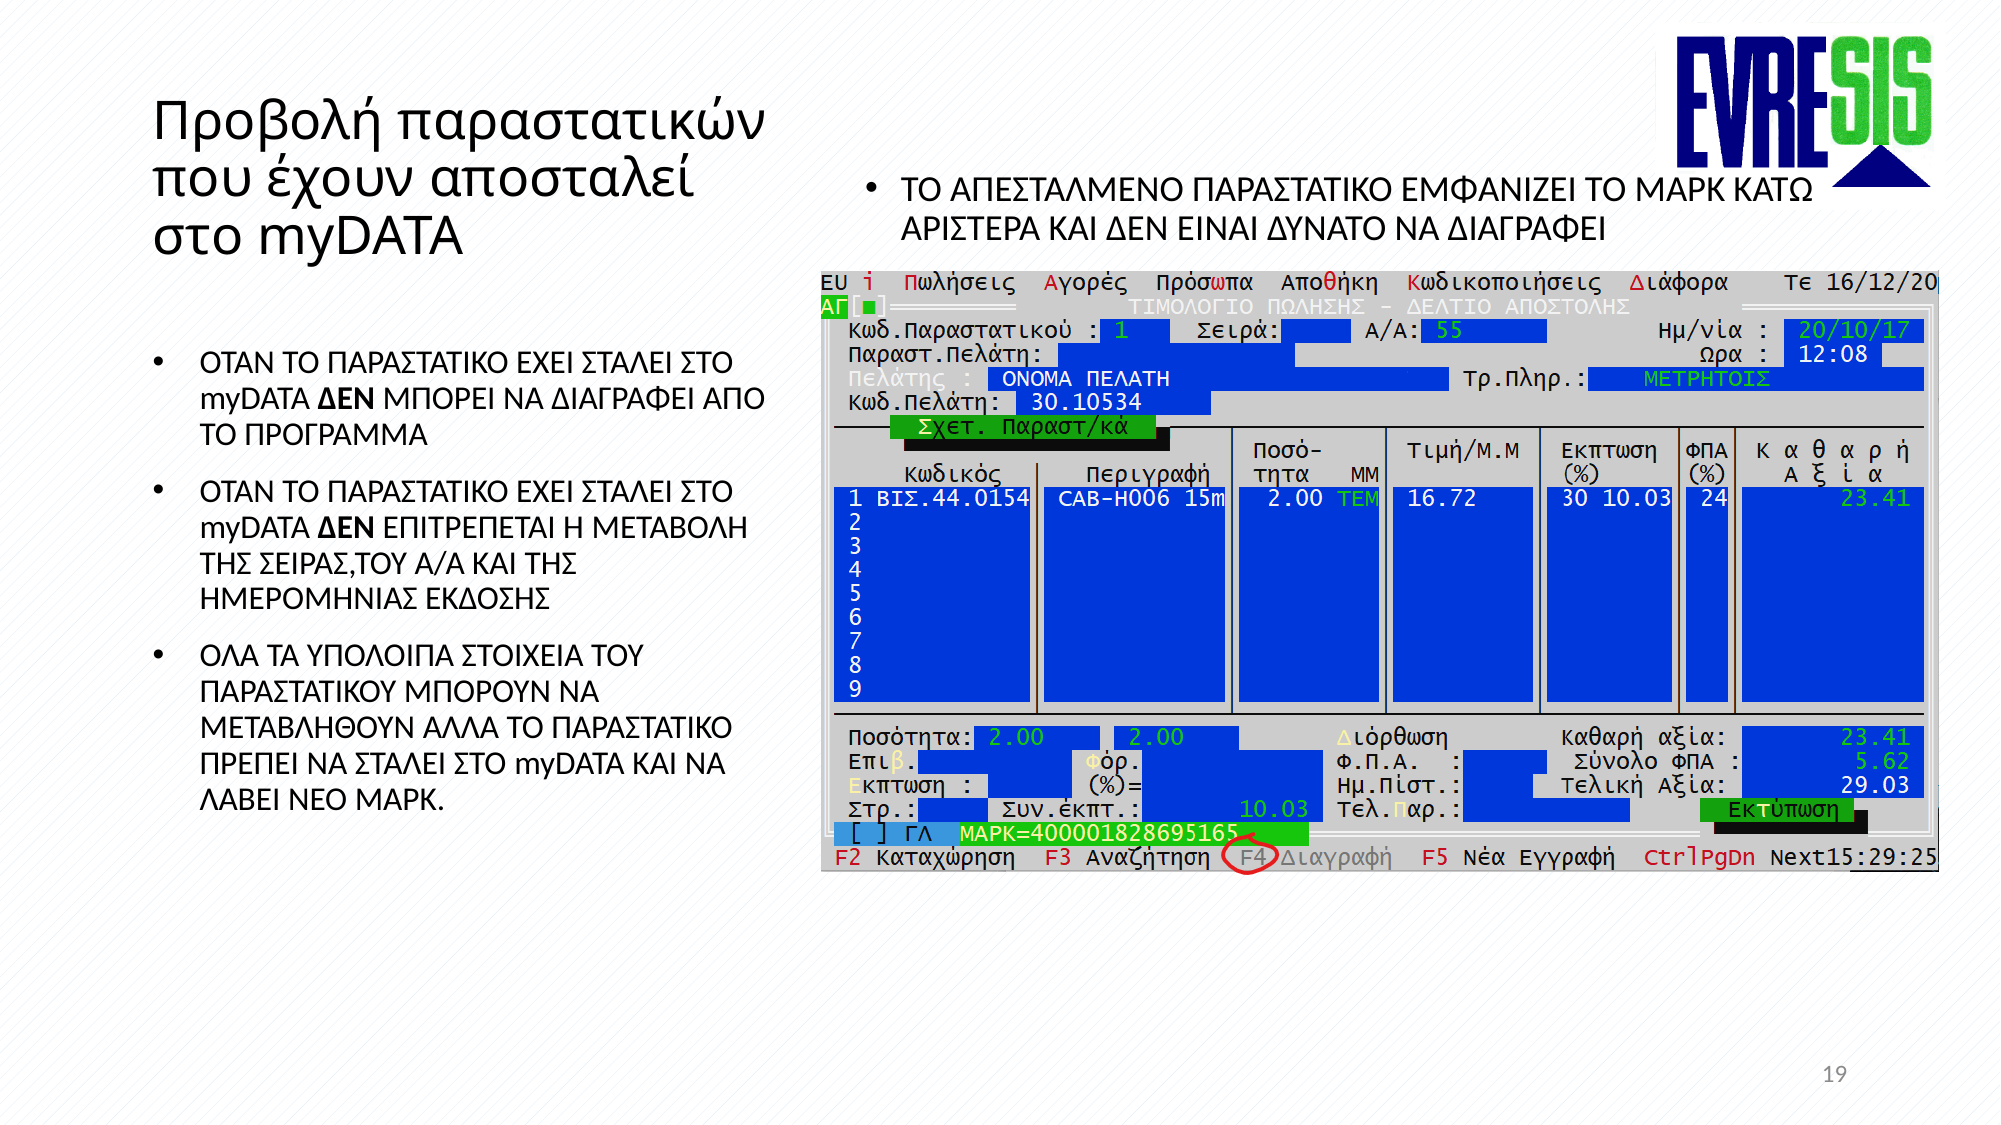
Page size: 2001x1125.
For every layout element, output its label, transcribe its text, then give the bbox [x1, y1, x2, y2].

picture [821, 270, 1939, 876]
list ΌΤΑΝ ΤΟ ΠΑΡΑΣΤΑΤΙΚΟ ΕΧΕΙ ΣΤΑΛΕΙ ΣΤΟ myDATA ΔΕΝ ΜΠΟΡΕΙ ΝΑ ΔΙΑΓΡΑΦΕΙ ΑΠΌ ΤΟ ΠΡΟΓΡΑΜΜΑ ΌΤΑΝ ΤΟ ΠΑΡΑΣΤΑΤΙΚΟ ΕΧΕΙ ΣΤΑΛΕΙ ΣΤΟ myDATA ΔΕΝ ΕΠΙΤΡΕΠΕΤΑΙ Η ΜΕΤΑΒΟΛΗ ΤΗΣ ΣΕΙΡΑΣ,ΤΟΥ Α/Α ΚΑΙ ΤΗΣ ΗΜΕΡΟΜΗΝΙΑΣ ΕΚΔΟΣΗΣ ΌΛΑ ΤΑ ΥΠΟΛΟΙΠΑ ΣΤΟΙΧΕΙΑ ΤΟΥ ΠΑΡΑΣΤΑΤΙΚΟΥ ΜΠΟΡΟΥΝ ΝΑ ΜΕΤΑΒΛΗΘΟΥΝ ΑΛΛΑ ΤΟ ΠΑΡΑΣΤΑΤΙΚΟ ΠΡΕΠΕΙ ΝΑ ΣΤΑΛΕΙ ΣΤΟ myDATA ΚΑΙ ΝΑ ΛΑΒΕΙ ΝΈΟ ΜΑΡΚ. [137, 337, 783, 963]
list ΤΟ ΑΠΕΣΤΑΛΜΕΝΟ ΠΑΡΑΣΤΑΤΙΚΟ ΕΜΦΑΝΙΖΕΙ ΤΟ ΜΑΡΚ ΚΑΤΩ ΑΡΙΣΤΕΡΑ ΚΑΙ ΔΕΝ ΕΊΝΑΙ ΔΥΝΑΤΟ ΝΑ ΔΙΑΓΡΑΦΕΙ [850, 161, 1863, 257]
picture [1655, 22, 1946, 210]
title Προβολή παραστατικών που έχουν αποσταλεί στο myDATA [137, 75, 783, 337]
slide_number 19 [1412, 1042, 1863, 1103]
